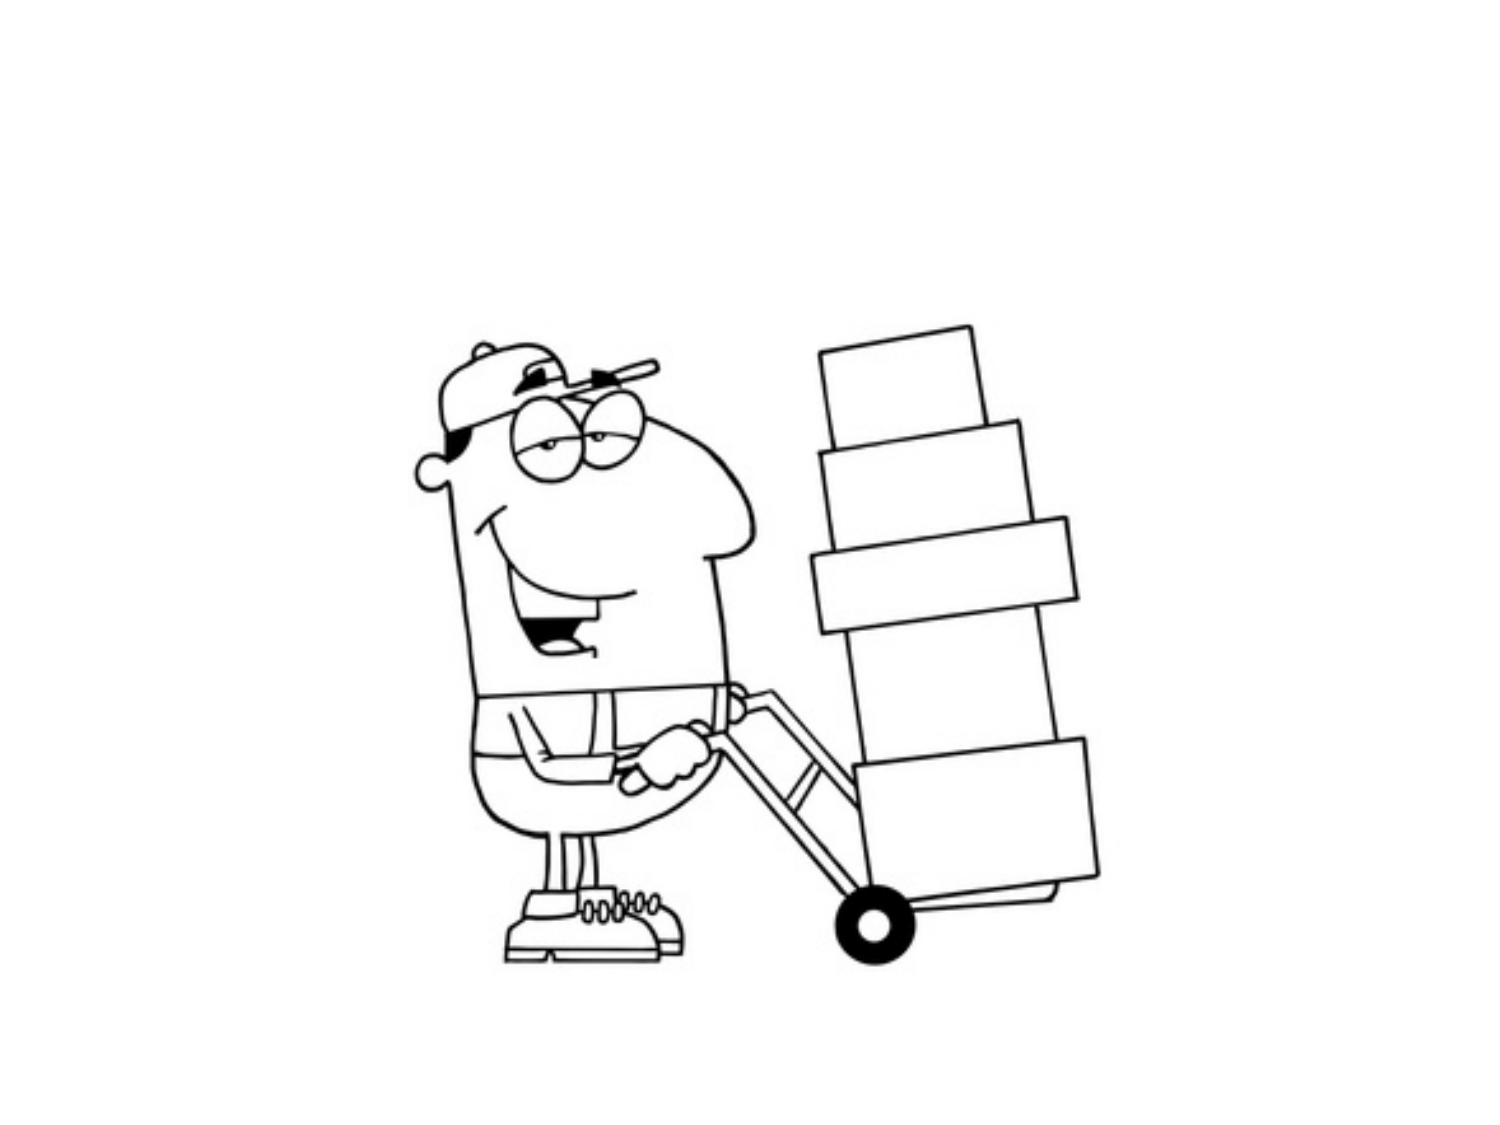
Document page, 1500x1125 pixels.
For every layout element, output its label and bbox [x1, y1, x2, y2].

list [74, 262, 1426, 1006]
